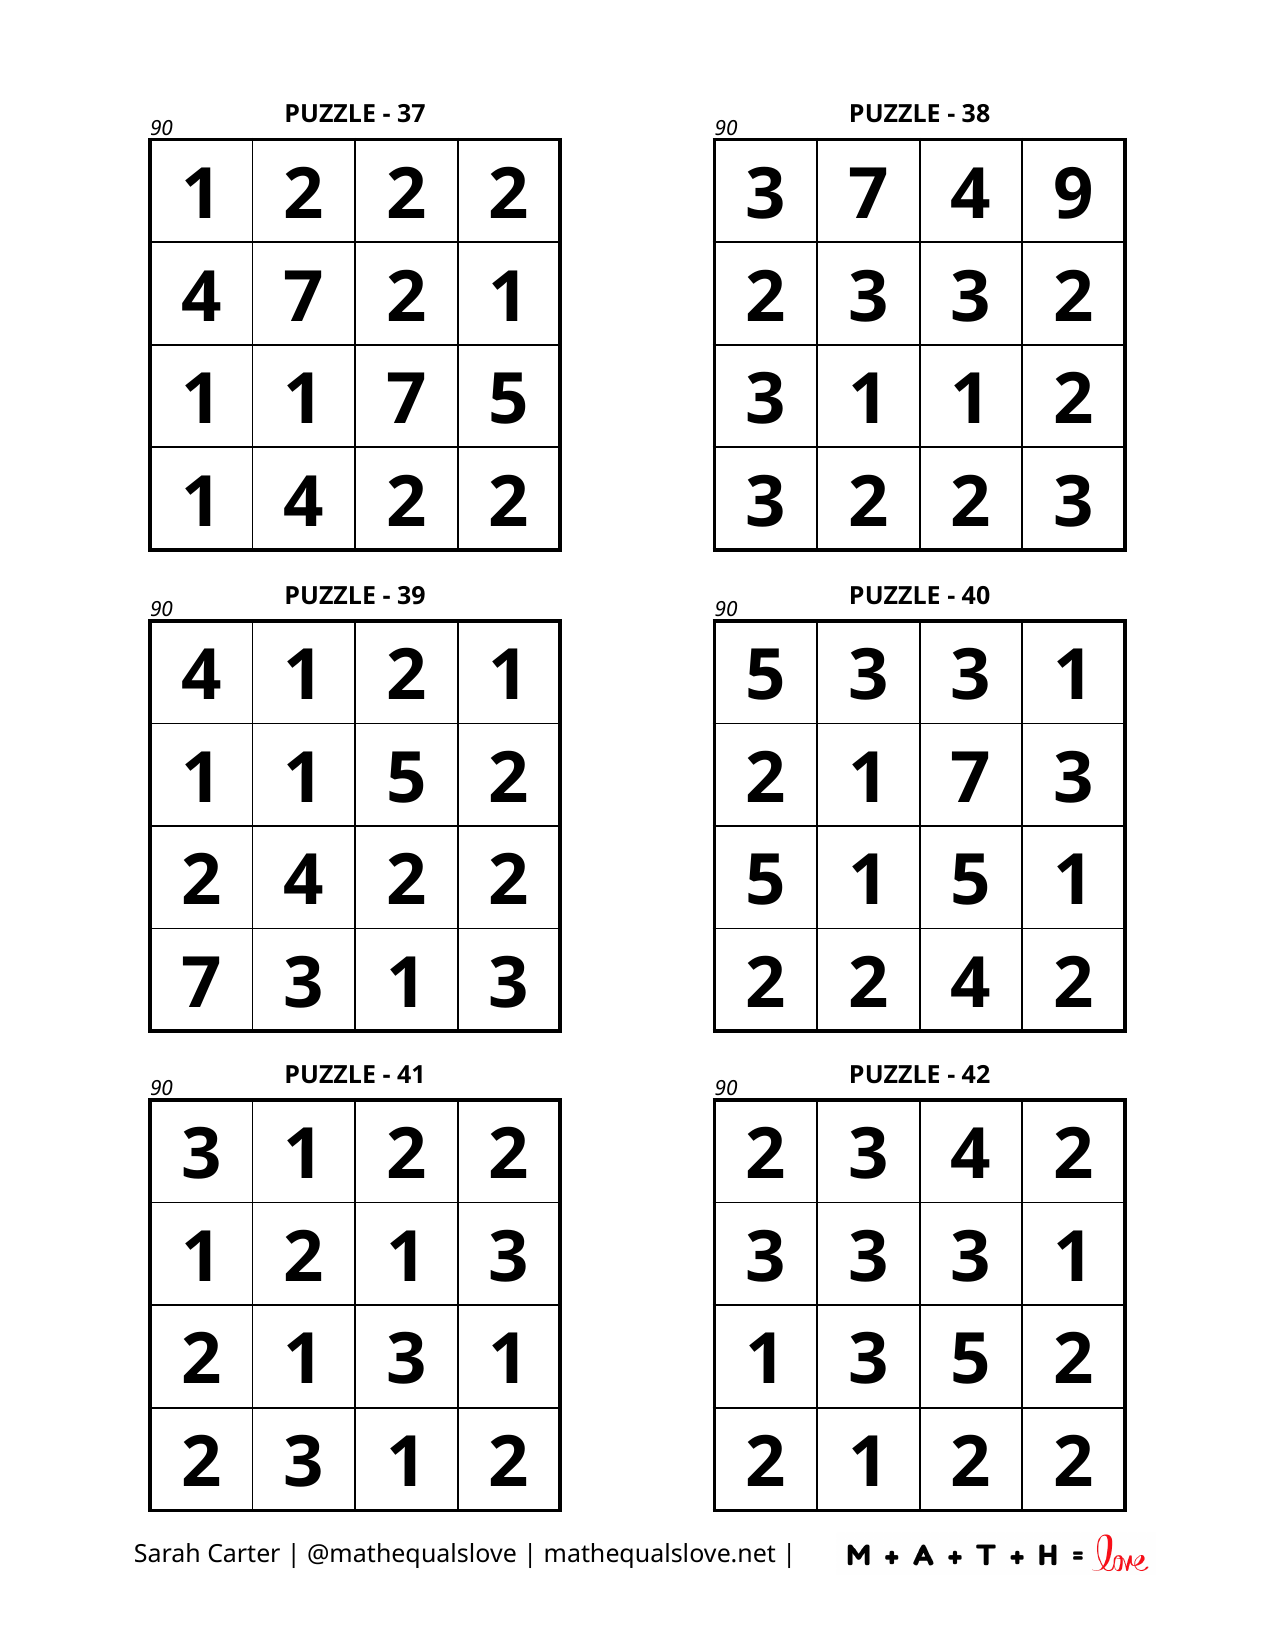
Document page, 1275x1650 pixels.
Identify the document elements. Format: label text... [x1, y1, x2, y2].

table_header 1 [152, 141, 252, 241]
table_header 2 [459, 141, 558, 241]
table_cell 2 [818, 929, 919, 1029]
table_cell 2 [716, 724, 816, 825]
table_cell 1 [1023, 827, 1123, 928]
table_cell 2 [152, 1306, 252, 1407]
table_cell 7 [152, 929, 252, 1029]
table_cell 2 [356, 827, 457, 928]
text_box PUZZLE - 40 [714, 579, 1125, 610]
table_cell 2 [459, 724, 558, 825]
table_header 3 [921, 623, 1021, 723]
table_header 2 [459, 1102, 558, 1202]
table_header 2 [253, 141, 354, 241]
table_cell 3 [716, 1203, 816, 1304]
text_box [118, 1529, 1199, 1576]
table_cell 1 [253, 346, 354, 446]
table_cell 7 [253, 243, 354, 344]
table_cell 3 [1023, 448, 1123, 548]
table_header 2 [356, 141, 457, 241]
table_cell 1 [253, 1306, 354, 1407]
table_cell 2 [152, 1409, 252, 1509]
table_cell 2 [716, 1409, 816, 1509]
table_cell 1 [818, 346, 919, 446]
table_header 2 [1023, 1102, 1123, 1202]
text_box PUZZLE - 41 [149, 1058, 561, 1089]
table_cell 1 [253, 724, 354, 825]
table_cell 1 [459, 243, 558, 344]
table_cell 2 [716, 243, 816, 344]
table_cell 1 [152, 724, 252, 825]
table_header 2 [356, 1102, 457, 1202]
text_box 90 [714, 595, 923, 621]
table_header 5 [716, 623, 816, 723]
table_cell 3 [253, 929, 354, 1029]
table_cell 2 [459, 827, 558, 928]
table_header 4 [152, 623, 252, 723]
table_cell 1 [818, 724, 919, 825]
table_cell 3 [818, 243, 919, 344]
table_cell 4 [921, 929, 1021, 1029]
text_box PUZZLE - 42 [714, 1058, 1125, 1089]
text_box 90 [714, 114, 923, 140]
table_cell 3 [818, 1306, 919, 1407]
table_cell 2 [152, 827, 252, 928]
text_box 90 [149, 114, 359, 140]
table_cell 2 [716, 929, 816, 1029]
table_cell 3 [921, 243, 1021, 344]
table_header 3 [716, 141, 816, 241]
table_cell 3 [921, 1203, 1021, 1304]
table_header 1 [253, 623, 354, 723]
table_cell 5 [716, 827, 816, 928]
table_cell 4 [253, 448, 354, 548]
table_cell 1 [921, 346, 1021, 446]
table_cell 2 [356, 243, 457, 344]
table_cell 5 [459, 346, 558, 446]
table_cell 1 [716, 1306, 816, 1407]
table_cell 3 [459, 929, 558, 1029]
text_box 90 [149, 1074, 359, 1100]
table_cell 1 [152, 1203, 252, 1304]
table_cell 7 [356, 346, 457, 446]
table_header 1 [1023, 623, 1123, 723]
table_cell 5 [921, 1306, 1021, 1407]
table_header 3 [152, 1102, 252, 1202]
table_cell 1 [356, 929, 457, 1029]
table_header 1 [253, 1102, 354, 1202]
table_cell 3 [1023, 724, 1123, 825]
text_box PUZZLE - 39 [149, 579, 561, 610]
table_cell 5 [921, 827, 1021, 928]
text_box 90 [714, 1074, 923, 1100]
table_cell 2 [921, 1409, 1021, 1509]
text_box PUZZLE - 37 [149, 97, 561, 128]
table_header 4 [921, 141, 1021, 241]
table_cell 5 [356, 724, 457, 825]
table_cell 3 [459, 1203, 558, 1304]
table_header 2 [356, 623, 457, 723]
table_cell 1 [1023, 1203, 1123, 1304]
table_cell 2 [818, 448, 919, 548]
table_cell 1 [152, 346, 252, 446]
table_cell 3 [253, 1409, 354, 1509]
table_cell 4 [152, 243, 252, 344]
table_cell 2 [1023, 243, 1123, 344]
table_header 4 [921, 1102, 1021, 1202]
table_cell 1 [818, 1409, 919, 1509]
table_cell 1 [356, 1409, 457, 1509]
table_cell 3 [356, 1306, 457, 1407]
table_cell 7 [921, 724, 1021, 825]
table_header 9 [1023, 141, 1123, 241]
table_cell 2 [459, 448, 558, 548]
text_box 90 [149, 595, 359, 621]
table_cell 2 [356, 448, 457, 548]
text_box PUZZLE - 38 [714, 97, 1125, 128]
table_header 1 [459, 623, 558, 723]
table_cell 1 [356, 1203, 457, 1304]
table_cell 3 [716, 448, 816, 548]
table_cell 2 [1023, 346, 1123, 446]
table_cell 2 [1023, 1306, 1123, 1407]
table_cell 1 [459, 1306, 558, 1407]
table_cell 2 [1023, 1409, 1123, 1509]
table_header 3 [818, 1102, 919, 1202]
table_header 2 [716, 1102, 816, 1202]
table_cell 4 [253, 827, 354, 928]
table_cell 3 [716, 346, 816, 446]
table_cell 2 [253, 1203, 354, 1304]
table_cell 2 [1023, 929, 1123, 1029]
table_header 3 [818, 623, 919, 723]
table_cell 1 [152, 448, 252, 548]
table_header 7 [818, 141, 919, 241]
table_cell 3 [818, 1203, 919, 1304]
table_cell 2 [921, 448, 1021, 548]
table_cell 2 [459, 1409, 558, 1509]
table_cell 1 [818, 827, 919, 928]
